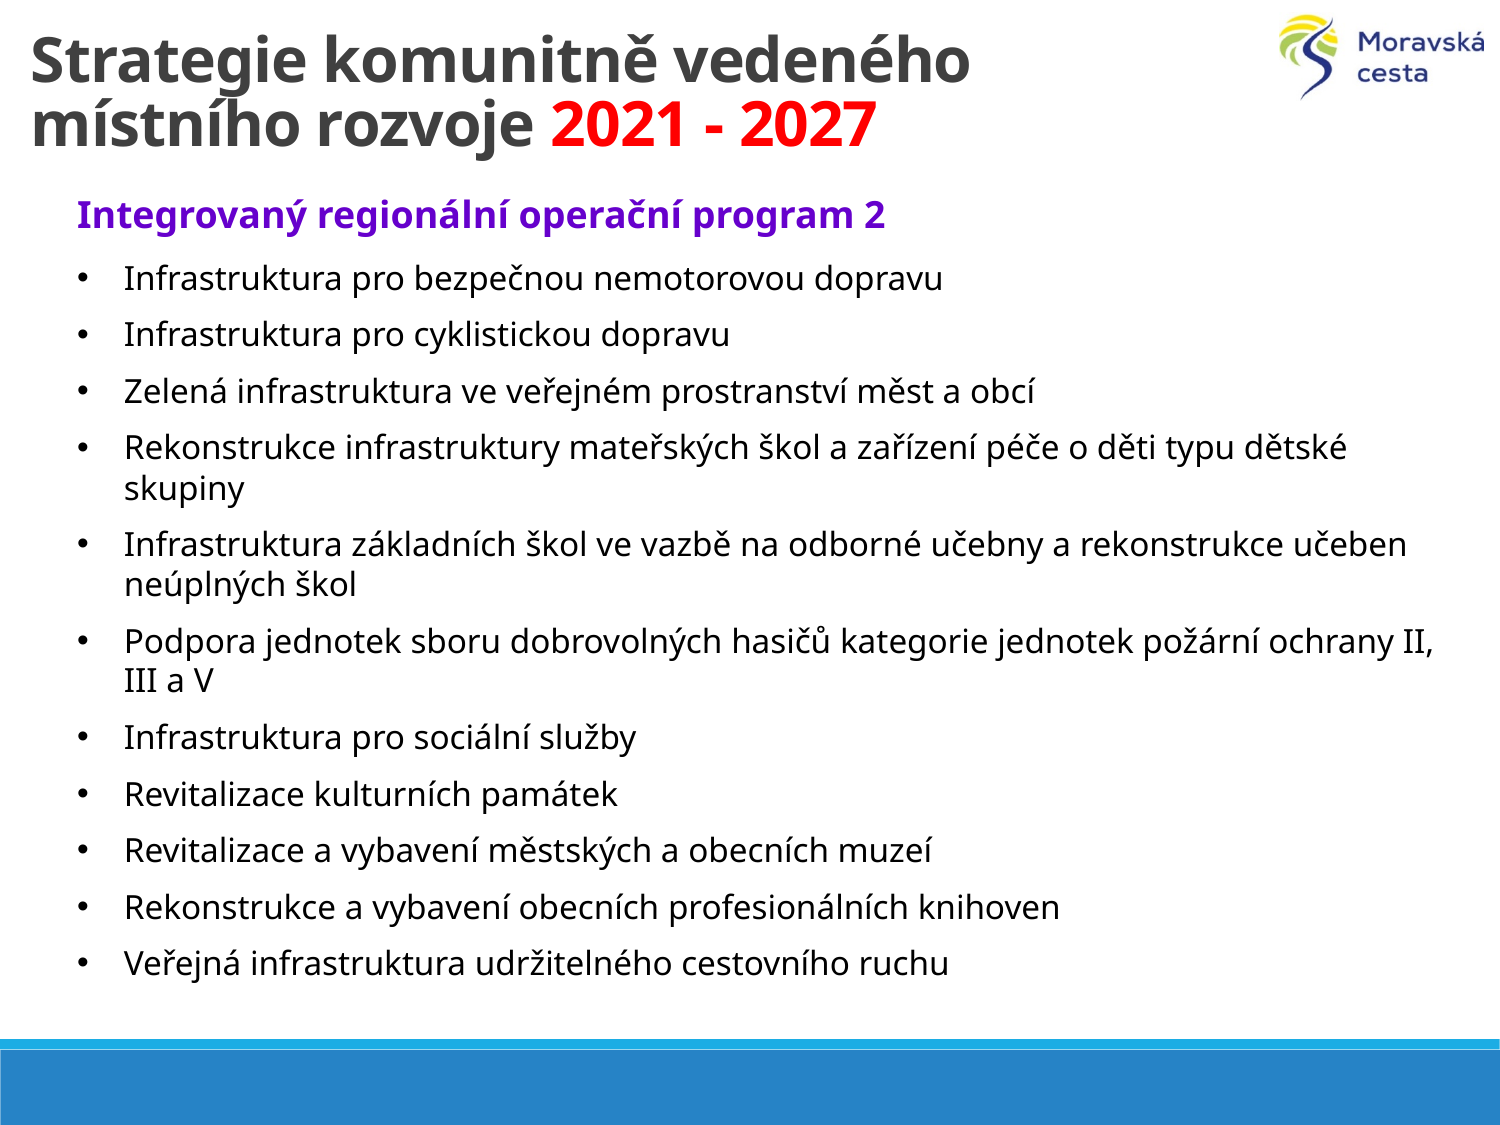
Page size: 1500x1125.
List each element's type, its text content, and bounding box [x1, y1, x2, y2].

picture [1279, 11, 1485, 102]
text_box Integrovaný regionální operační program 2 Infrastruktura pro bezpečnou nemotorovou dopravu Infrastruktura pro cyklistickou dopravu Zelená infrastruktura ve veřejném prostranství měst a obcí Rekonstrukce infrastruktury mateřských škol a zařízení péče o děti typu dětské skupiny Infrastruktura základních škol ve vazbě na odborné učebny a rekonstrukce učeben neúplných škol Podpora jednotek sboru dobrovolných hasičů kategorie jednotek požární ochrany II, III a V Infrastruktura pro sociální služby Revitalizace kulturních památek Revitalizace a vybavení městských a obecních muzeí Rekonstrukce a vybavení obecních profesionálních knihoven Veřejná infrastruktura udržitelného cestovního ruchu [62, 183, 1473, 990]
text_box Strategie komunitně vedeného místního rozvoje 2021 - 2027 [16, 24, 1262, 167]
